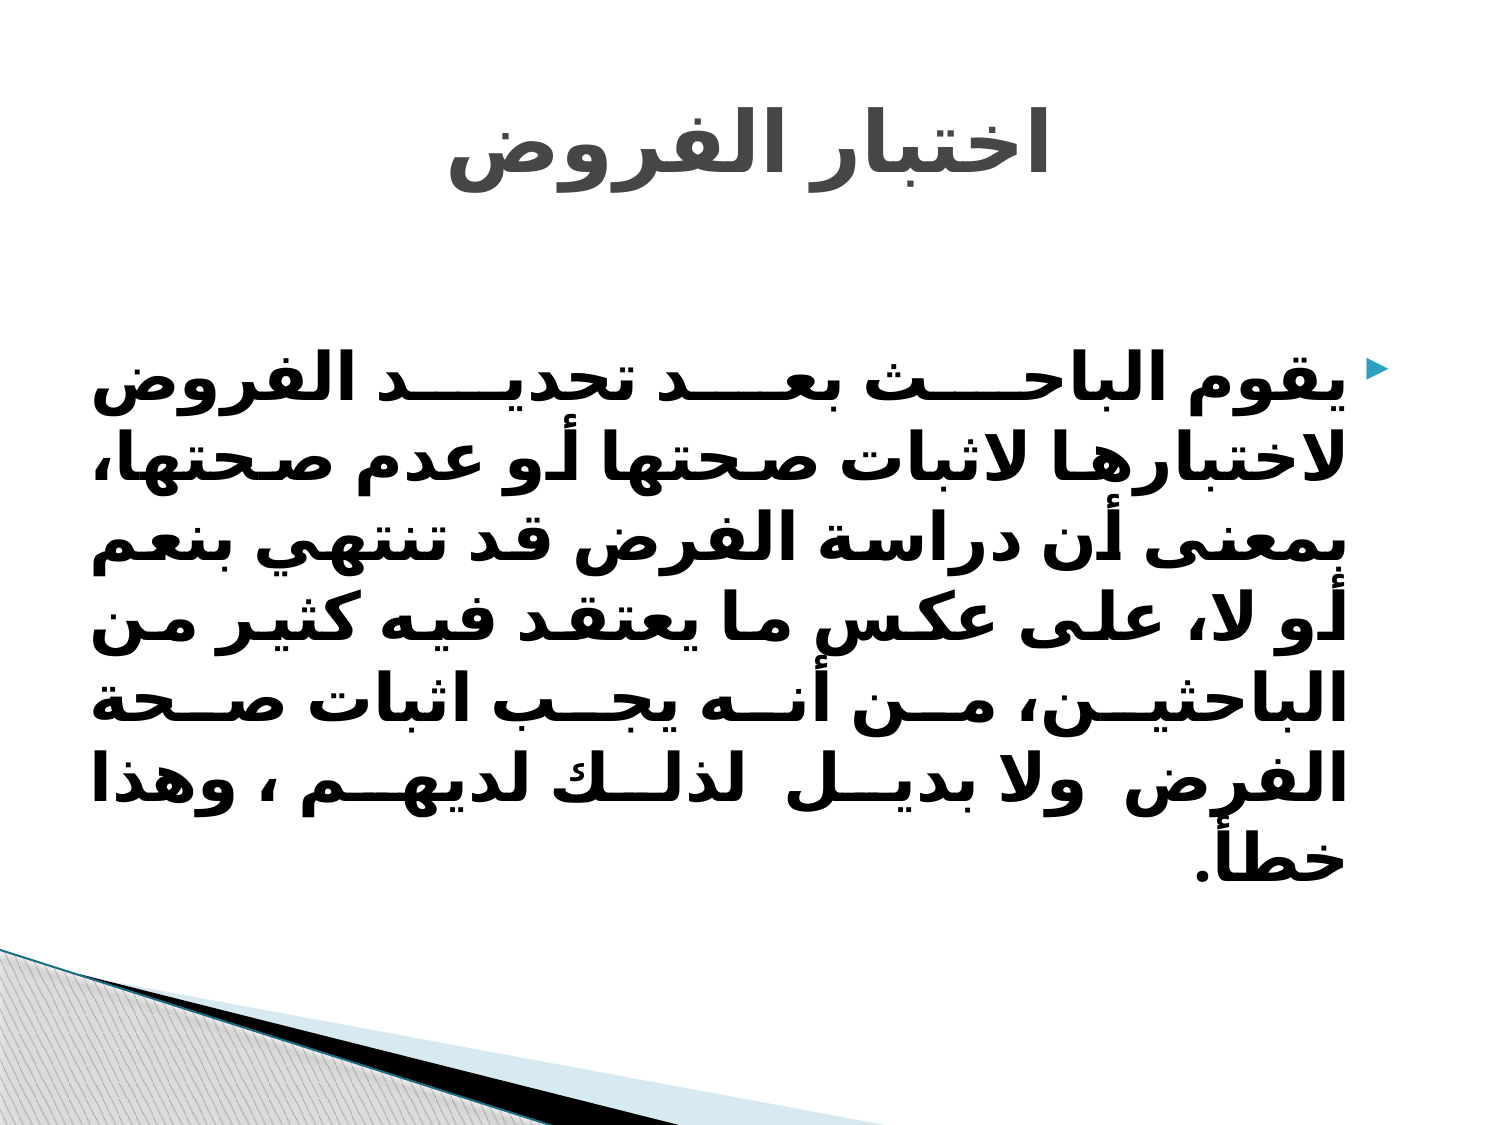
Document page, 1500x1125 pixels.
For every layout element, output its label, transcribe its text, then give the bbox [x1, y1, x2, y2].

list يقوم الباحث بعد تحديد الفروض لاختبارها لاثبات صحتها أو عدم صحتها، بمعنى أن دراسة الفرض قد تنتهي بنعم أو لا، على عكس ما يعتقد فيه كثير من الباحثين، من أنه يجب اثبات صحة الفرض ولا بديل لذلك لديهم ، وهذا خطأ. [75, 243, 1425, 986]
title اختبار الفروض [75, 45, 1425, 233]
